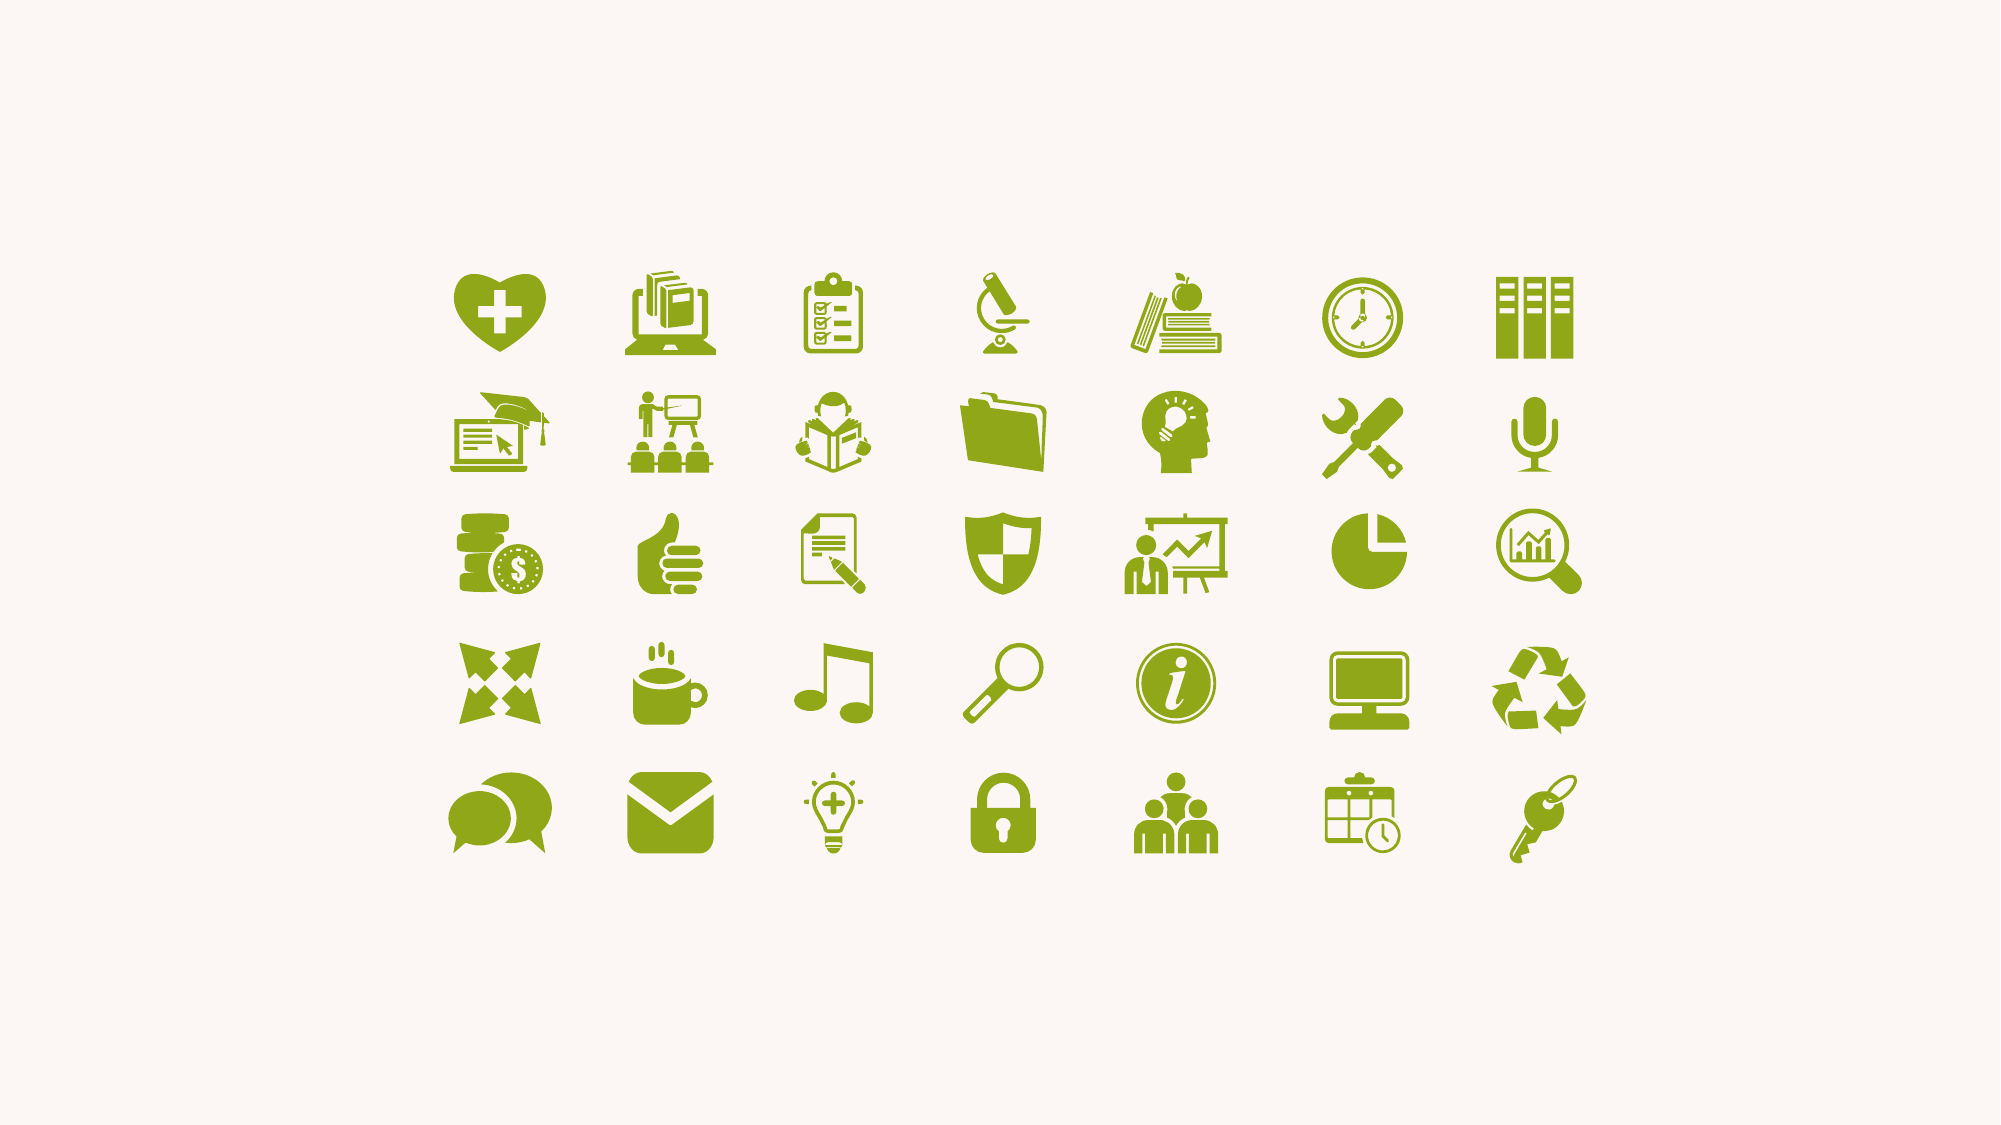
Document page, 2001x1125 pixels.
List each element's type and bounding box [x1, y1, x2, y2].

text_box [446, 260, 1587, 864]
